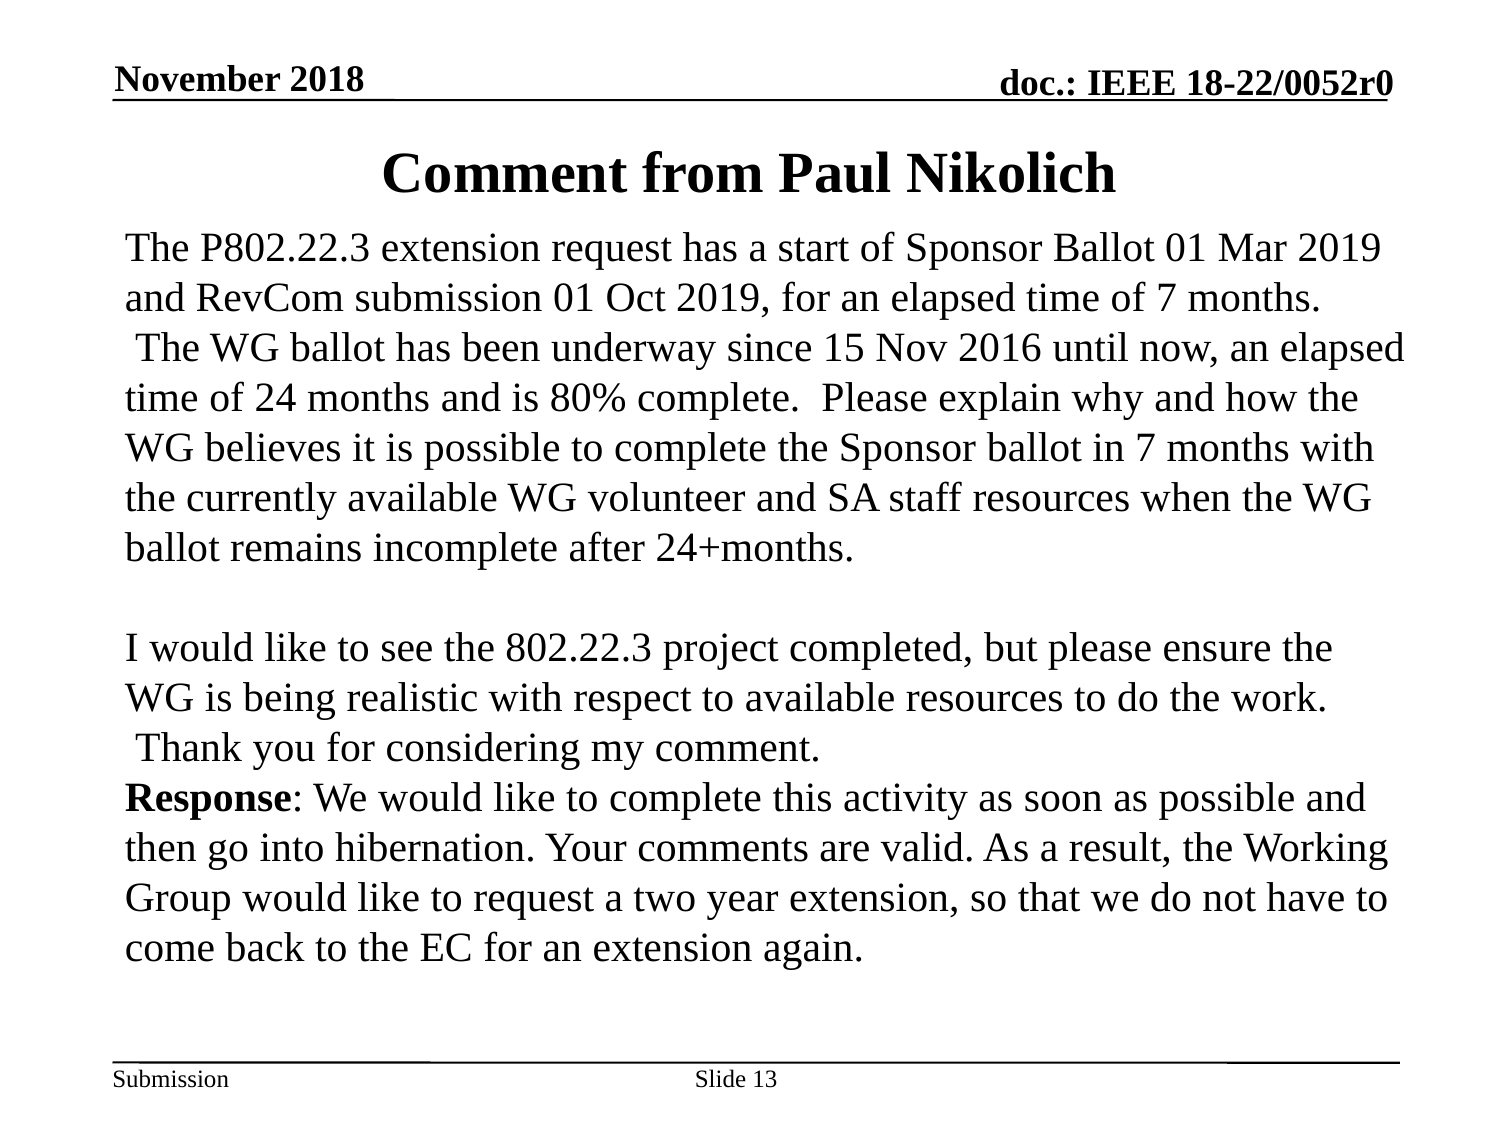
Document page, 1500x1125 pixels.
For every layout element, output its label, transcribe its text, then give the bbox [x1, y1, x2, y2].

title Comment from Paul Nikolich [112, 112, 1388, 212]
text_box The P802.22.3 extension request has a start of Sponsor Ballot 01 Mar 2019 and RevCom submission 01 Oct 2019, for an elapsed time of 7 months. The WG ballot has been underway since 15 Nov 2016 until now, an elapsed time of 24 months and is 80% complete. Please explain why and how the WG believes it is possible to complete the Sponsor ballot in 7 months with the currently available WG volunteer and SA staff resources when the WG ballot remains incomplete after 24+months. I would like to see the 802.22.3 project completed, but please ensure the WG is being realistic with respect to available resources to do the work. Thank you for considering my comment. Response: We would like to complete this activity as soon as possible and then go into hibernation. Your comments are valid. As a result, the Working Group would like to request a two year extension, so that we do not have to come back to the EC for an extension again. [109, 212, 1423, 1058]
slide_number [114, 54, 423, 100]
slide_number Slide 13 [672, 1061, 800, 1123]
